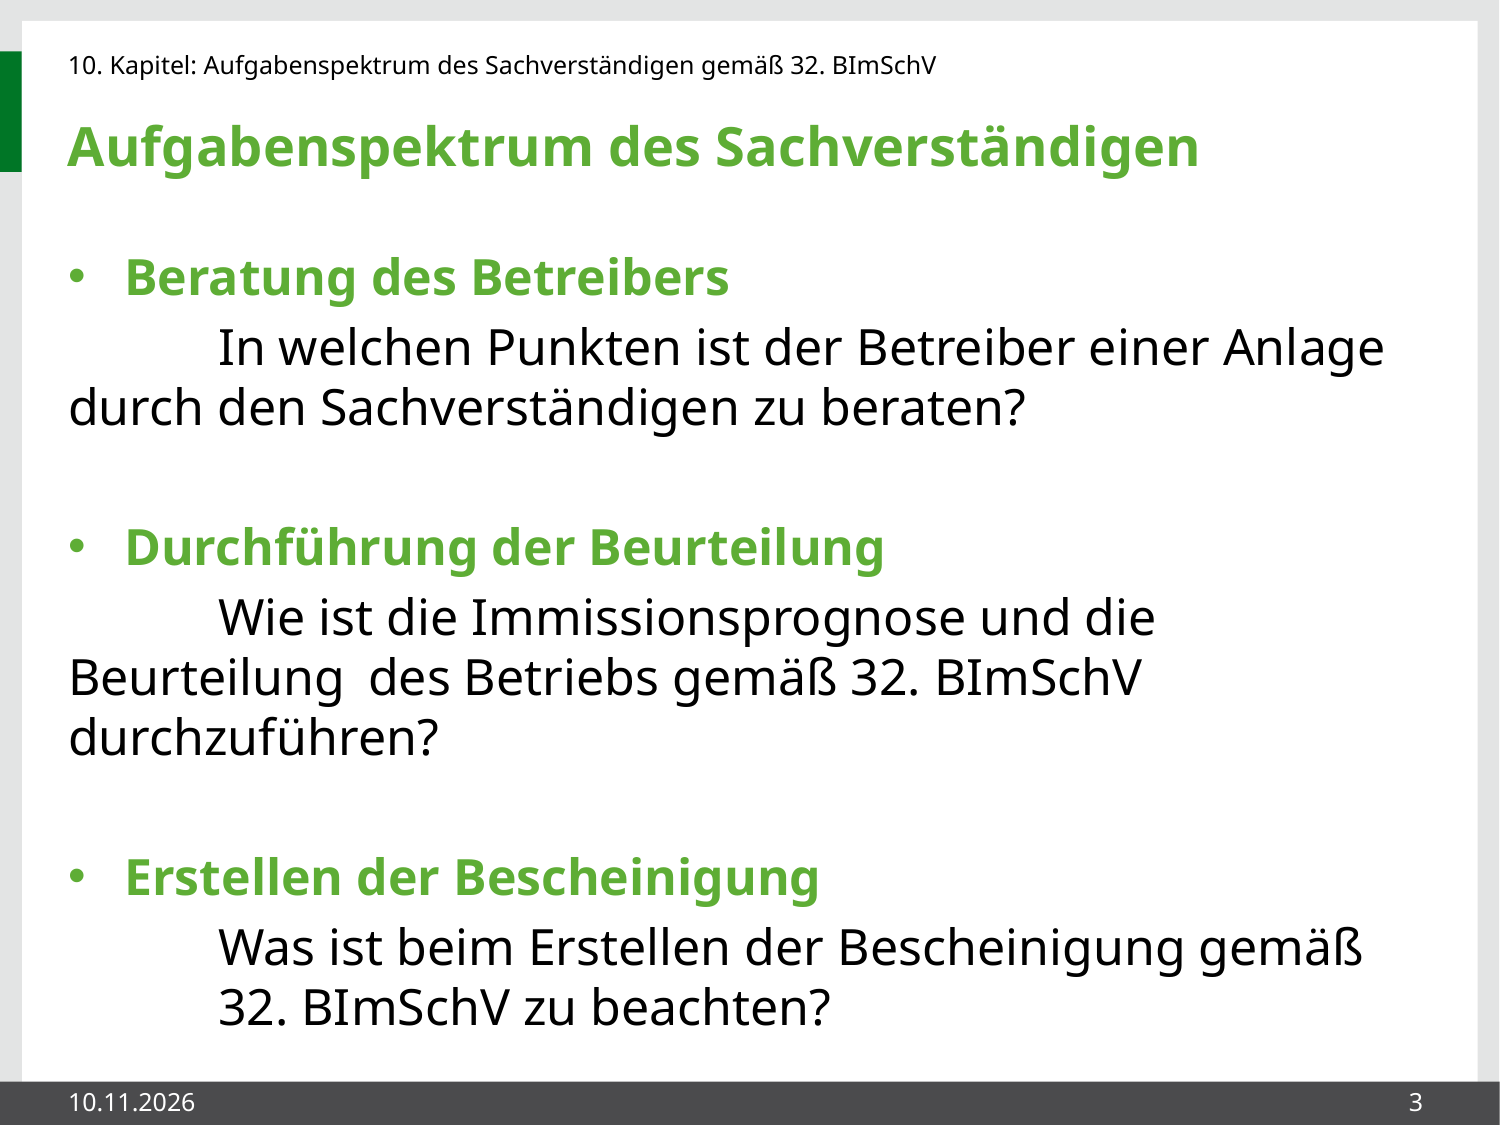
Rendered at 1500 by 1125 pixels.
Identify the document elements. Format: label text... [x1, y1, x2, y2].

slide_number 3 [1331, 1082, 1423, 1125]
list Beratung des Betreibers In welchen Punkten ist der Betreiber einer Anlage durch den Sachverständigen zu beraten? Durchführung der Beurteilung Wie ist die Immissionsprognose und die Beurteilung des Betriebs gemäß 32. BImSchV durchzuführen? Erstellen der Bescheinigung Was ist beim Erstellen der Bescheinigung gemäß 32. BImSchV zu beachten? [68, 245, 1436, 1047]
title Aufgabenspektrum des Sachverständigen [67, 77, 1427, 178]
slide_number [68, 1082, 231, 1125]
